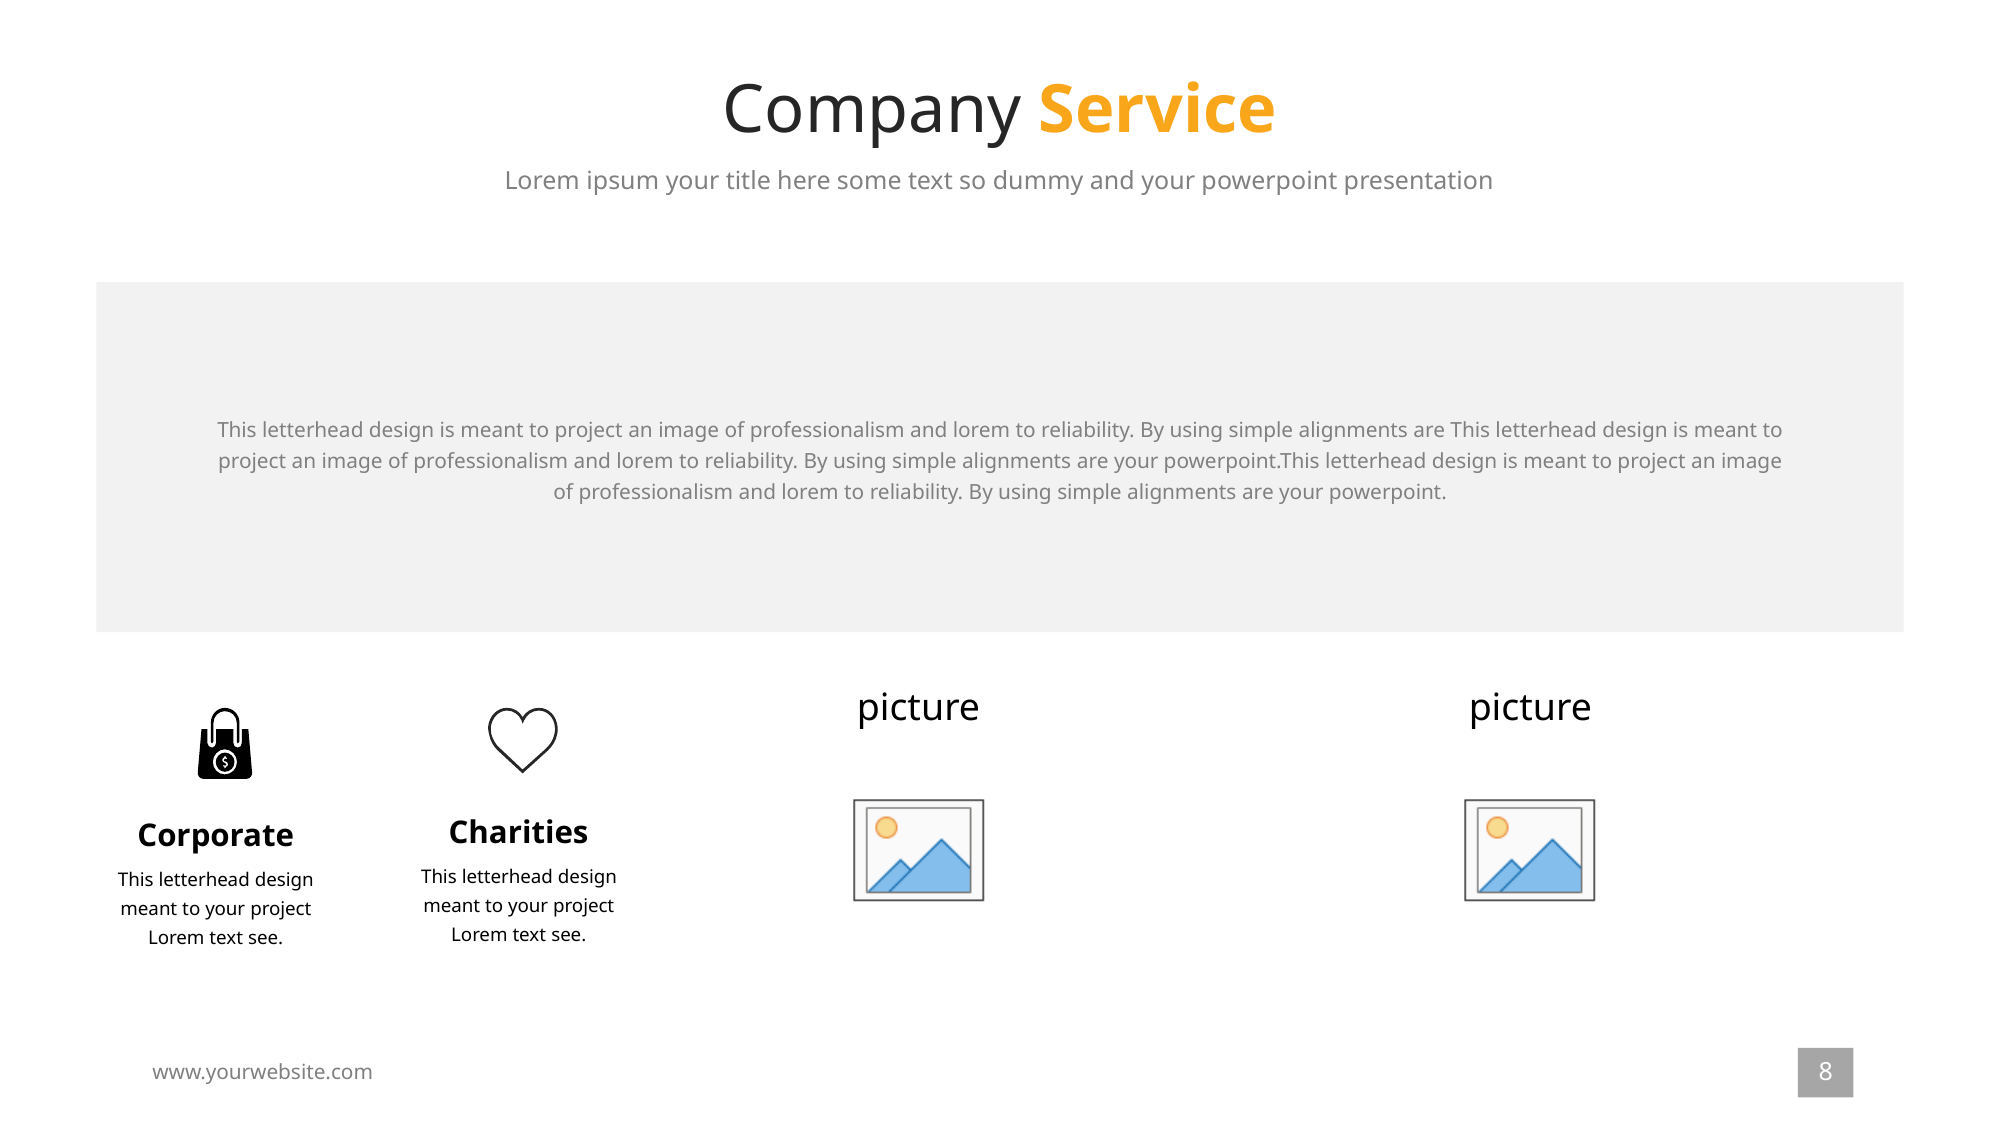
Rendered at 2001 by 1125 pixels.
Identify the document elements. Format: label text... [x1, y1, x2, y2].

footer www.yourwebsite.com [137, 1042, 415, 1103]
title Company Service [137, 55, 1863, 160]
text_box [399, 707, 639, 955]
picture [696, 675, 1141, 1026]
text_box This letterhead design is meant to project an image of professionalism and lorem to reliability. By using simple alignments are This letterhead design is meant to project an image of professionalism and lorem to reliability. By using simple alignments are your powerpoint.This letterhead design is meant to project an image of professionalism and lorem to reliability. By using simple alignments are your powerpoint. [211, 399, 1789, 514]
list Lorem ipsum your title here some text so dummy and your powerpoint presentation [137, 160, 1863, 207]
text_box [95, 281, 1905, 633]
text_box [96, 707, 336, 957]
slide_number 8 [1788, 1042, 1863, 1103]
picture [1157, 675, 1904, 1026]
